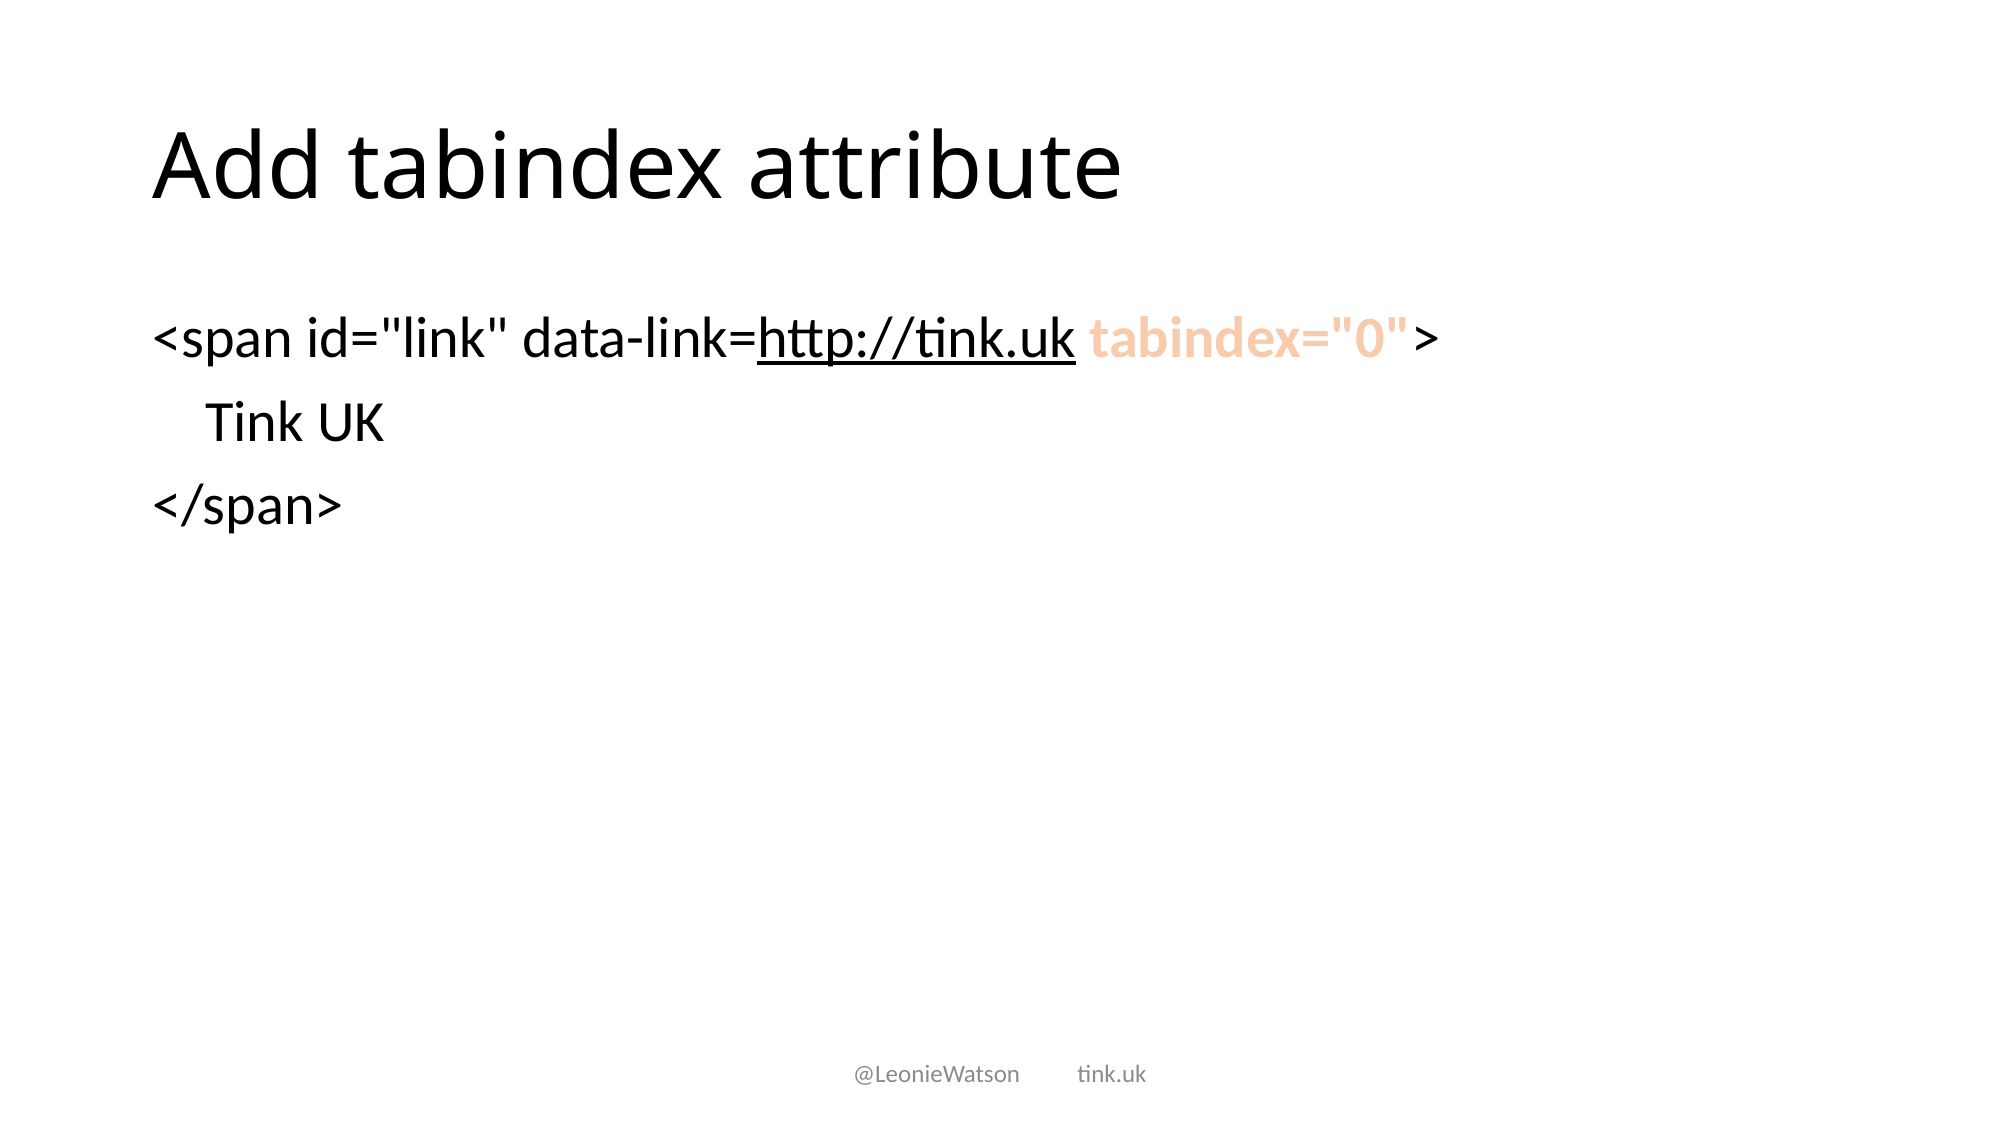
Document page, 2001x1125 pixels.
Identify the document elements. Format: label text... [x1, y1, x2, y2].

footer @LeonieWatson tink.uk [662, 1042, 1338, 1103]
list <span id="link" data-link=http://tink.uk tabindex="0"> Tink UK </span> [137, 299, 1863, 1014]
title Add tabindex attribute [137, 59, 1863, 278]
